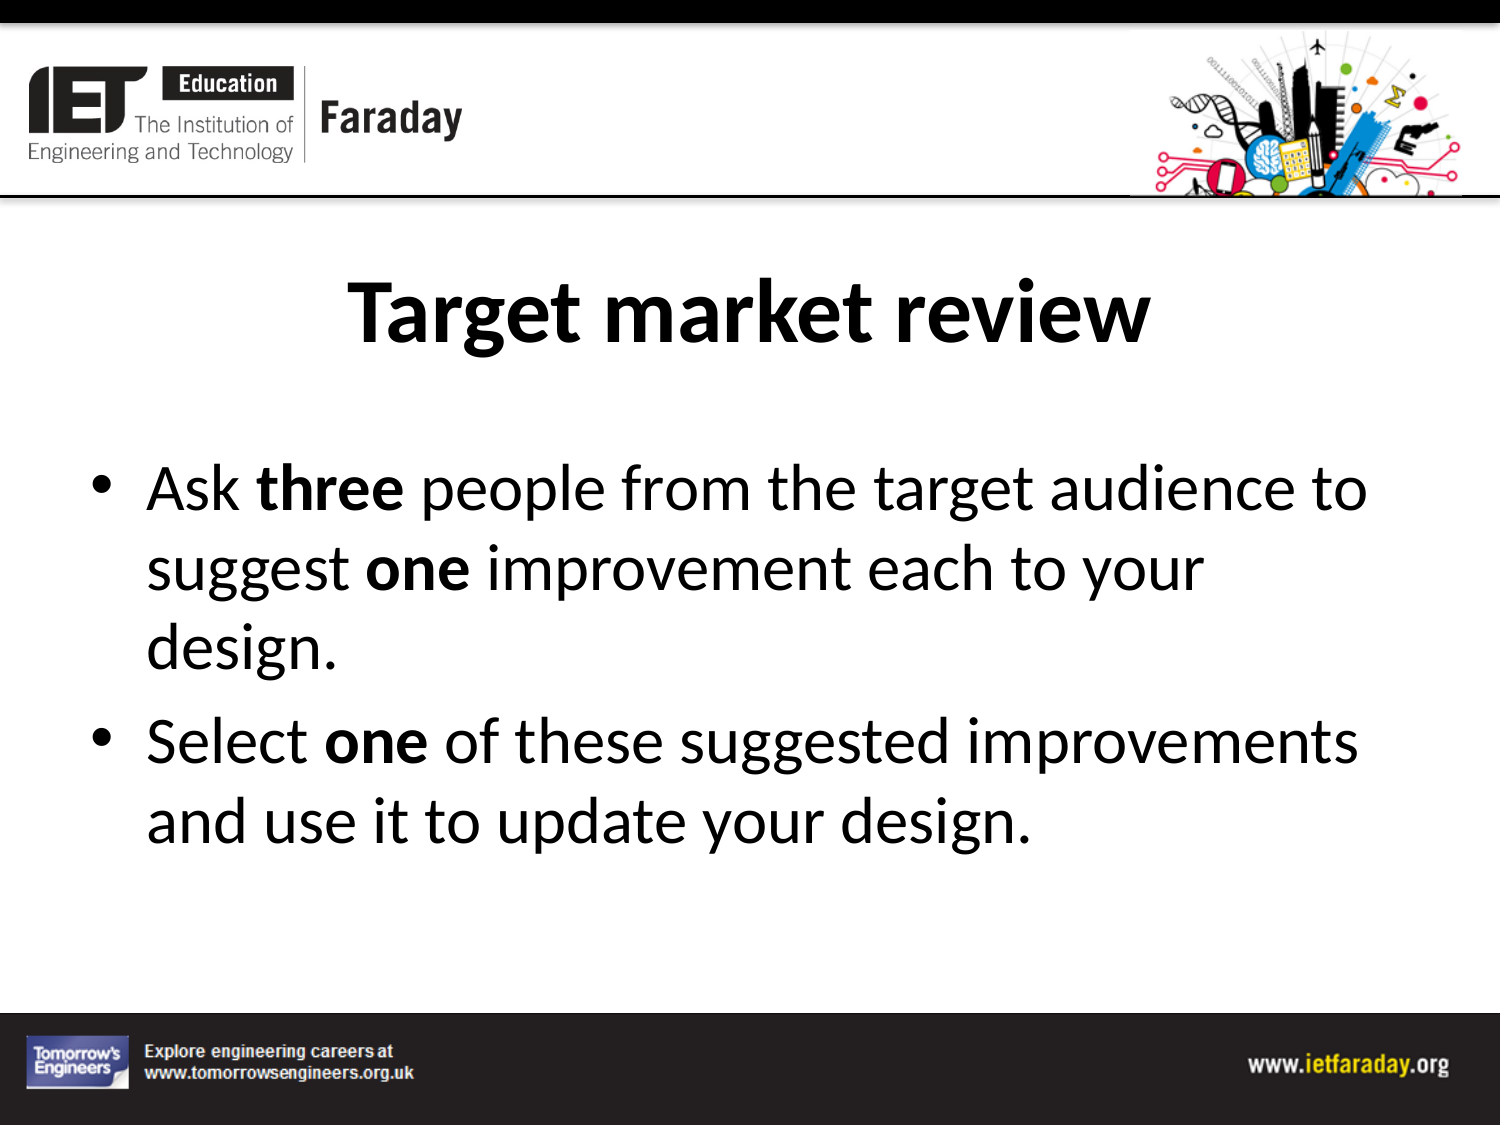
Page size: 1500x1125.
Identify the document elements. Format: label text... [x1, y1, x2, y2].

picture [1308, 192, 1335, 197]
list Ask three people from the target audience to suggest one improvement each to your design. Select one of these suggested improvements and use it to update your design. [74, 435, 1426, 985]
picture [1338, 167, 1345, 175]
picture [29, 66, 462, 163]
title Target market review [75, 243, 1425, 408]
picture [1130, 30, 1462, 197]
picture [0, 1013, 1500, 1125]
